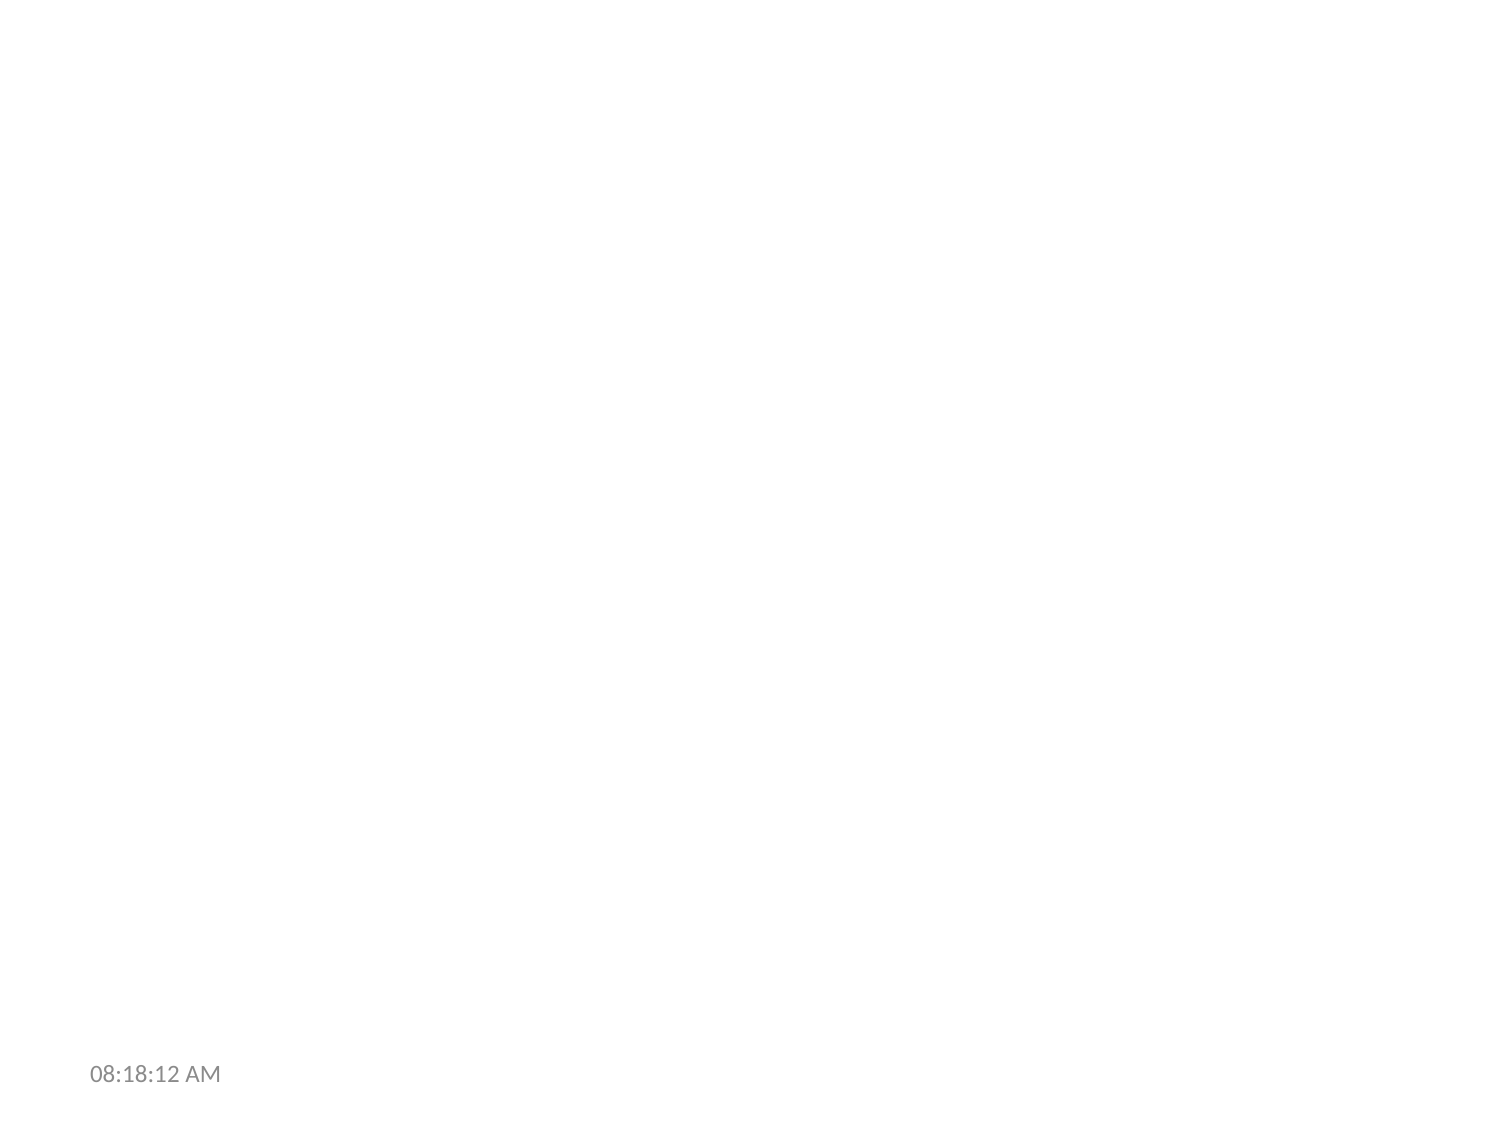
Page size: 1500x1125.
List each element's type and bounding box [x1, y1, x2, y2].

slide_number [75, 1042, 425, 1103]
